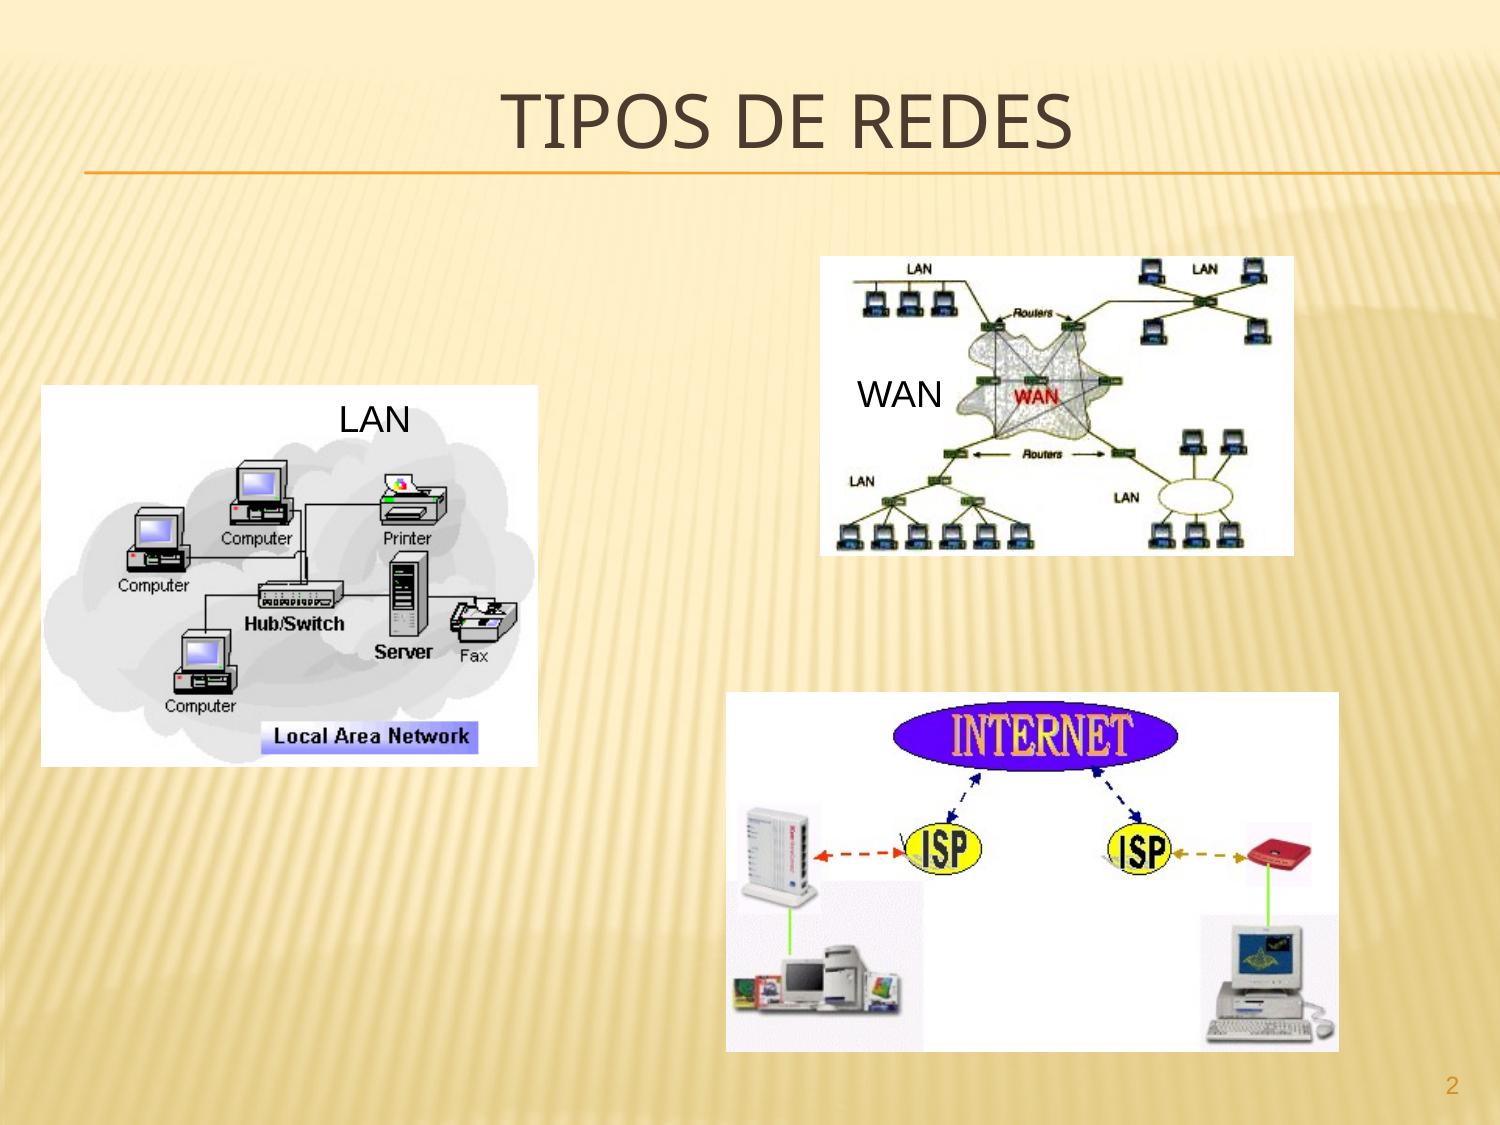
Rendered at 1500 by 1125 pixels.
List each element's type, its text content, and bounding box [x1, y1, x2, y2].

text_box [40, 385, 539, 767]
slide_number 2 [1350, 1061, 1475, 1103]
picture [725, 692, 1339, 1052]
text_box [812, 255, 1294, 556]
title TIPOS de Redes [75, 50, 1500, 188]
